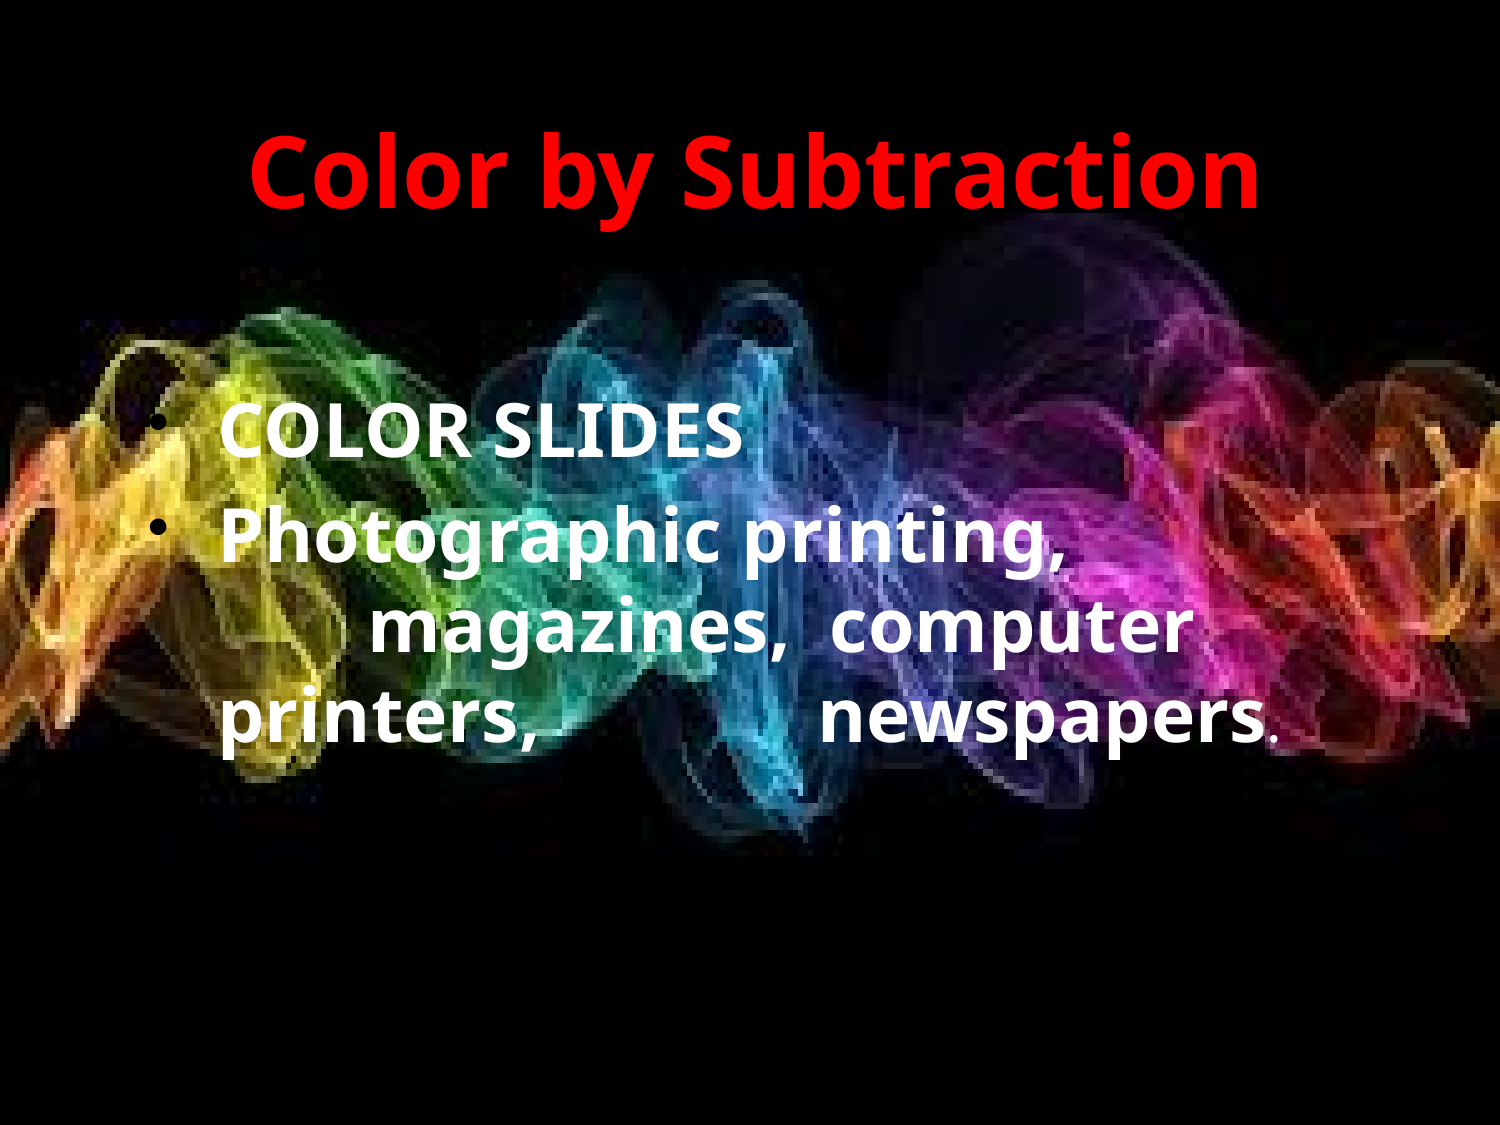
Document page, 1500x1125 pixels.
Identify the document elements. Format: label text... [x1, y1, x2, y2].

picture [0, 0, 1500, 1125]
list COLOR SLIDES Photographic printing, magazines, computer printers, newspapers. [112, 375, 1388, 900]
title Color by Subtraction [37, 75, 1475, 263]
